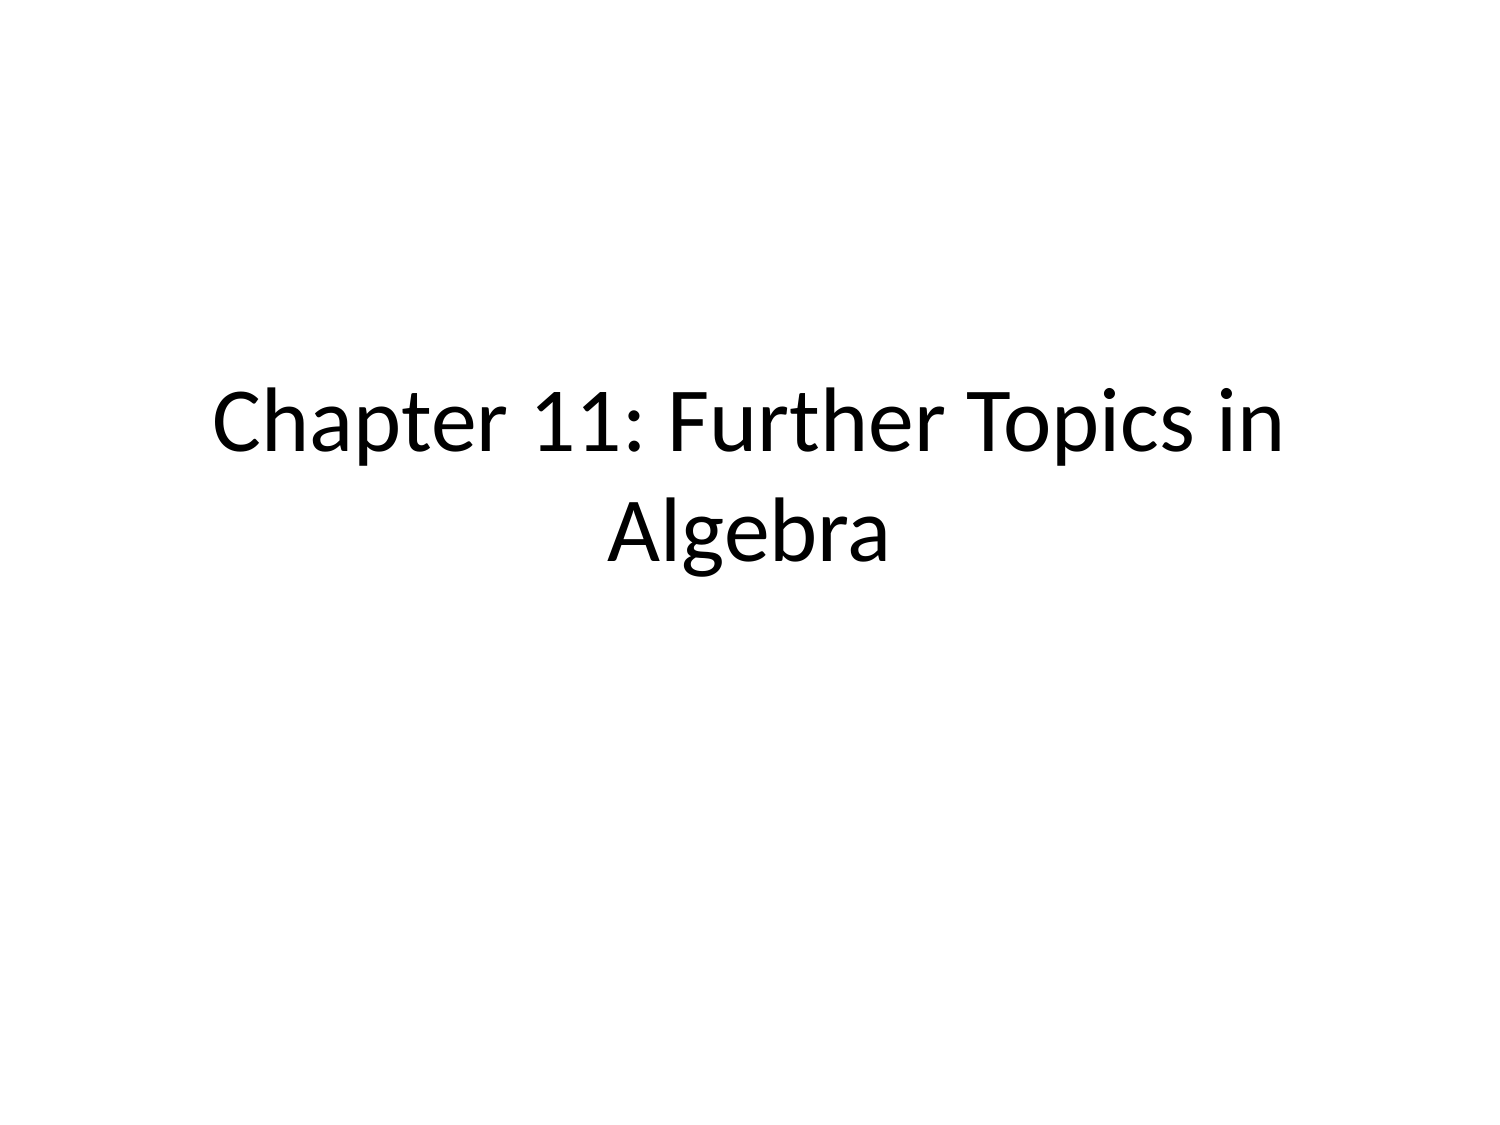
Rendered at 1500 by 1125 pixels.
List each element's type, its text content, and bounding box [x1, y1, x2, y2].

title Chapter 11: Further Topics in Algebra [112, 349, 1388, 591]
